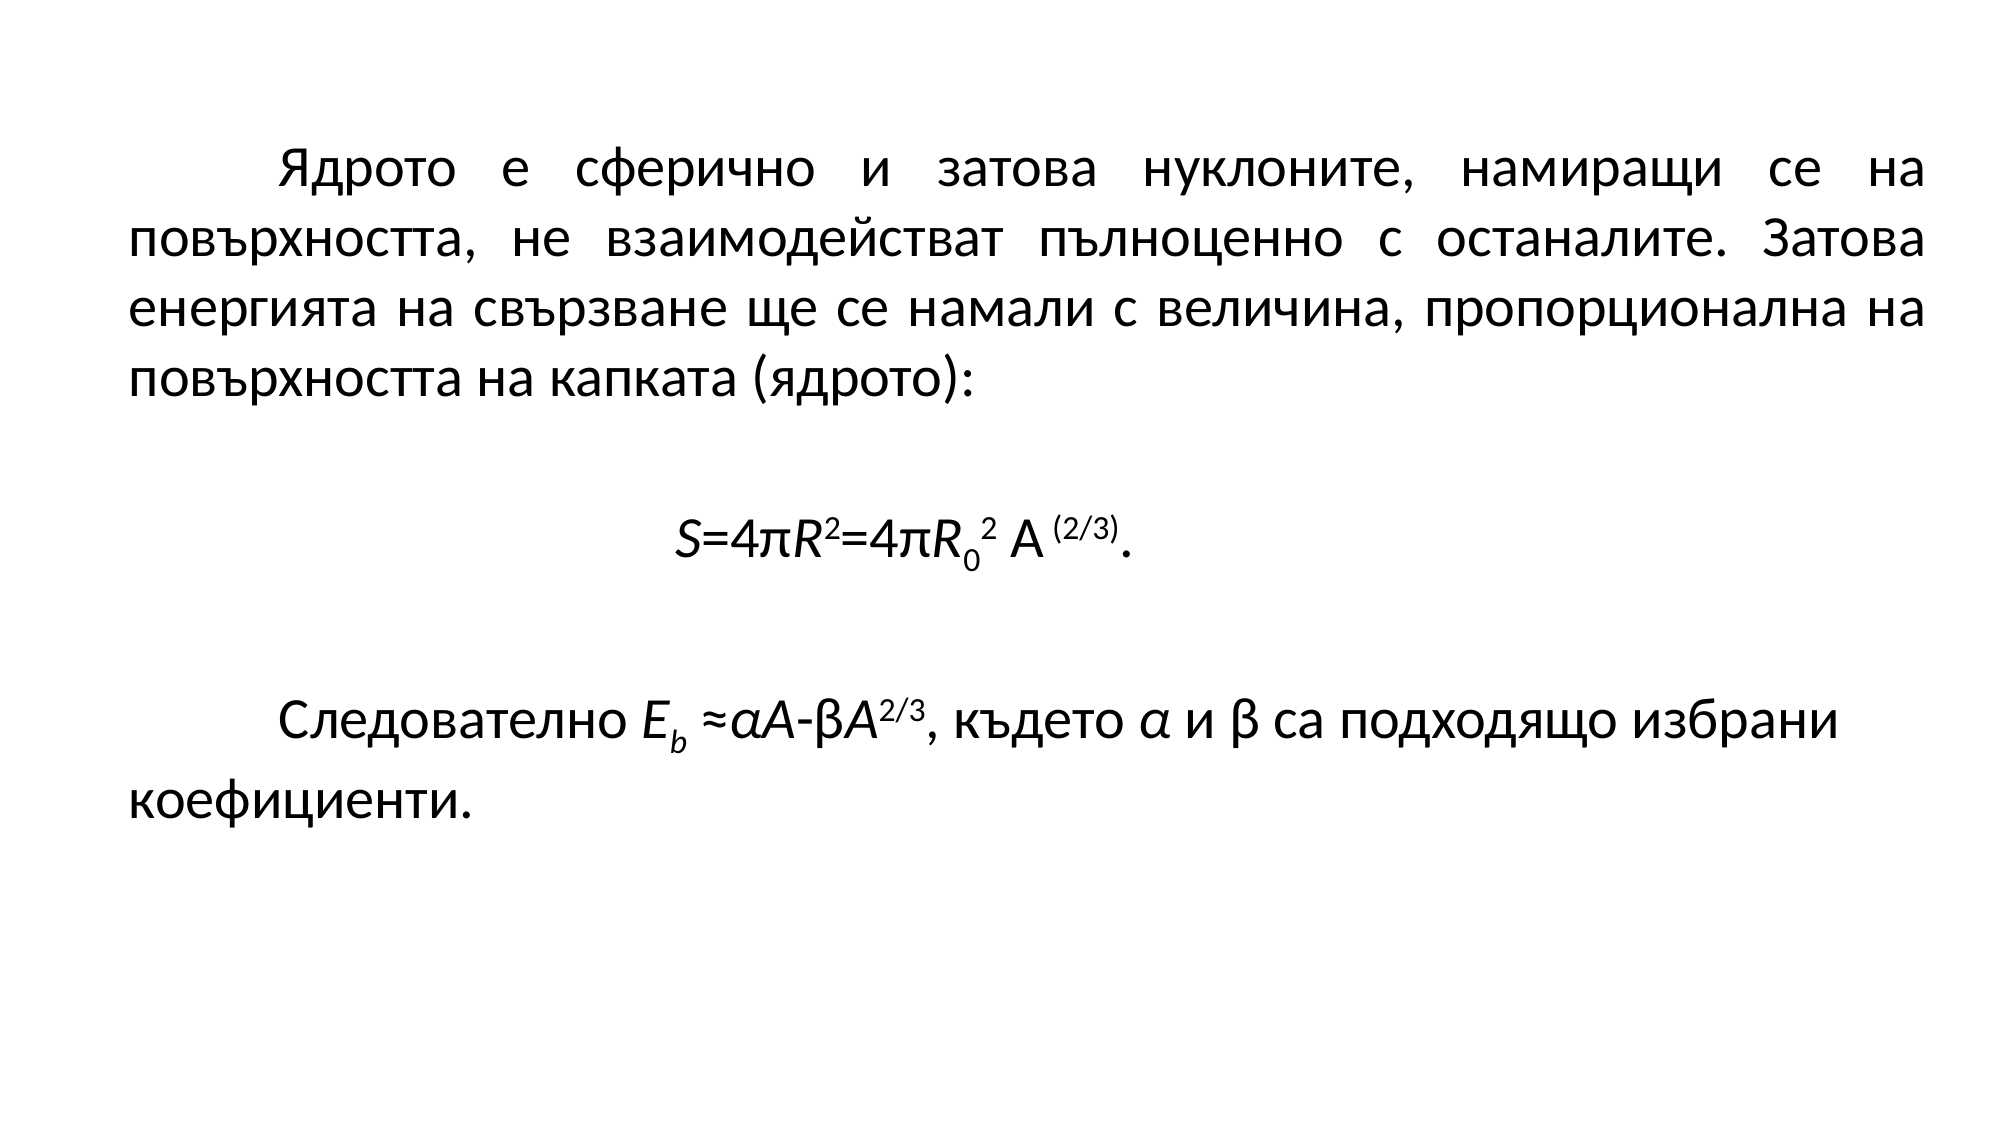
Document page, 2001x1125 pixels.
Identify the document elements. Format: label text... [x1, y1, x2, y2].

text_box Ядрото е сферично и затова нуклоните, намиращи се на повърхността, не взаимодействат пълноценно с останалите. Затова енергията на свързване ще се намали с величина, пропорционална на повърхността на капката (ядрото): [114, 121, 1943, 416]
text_box Следователно Eb ≈αA-βA2/3, където α и β са подходящо избрани коефициенти. [114, 673, 1870, 838]
text_box S=4πR2=4πR02 A (2/3). [660, 491, 1150, 586]
